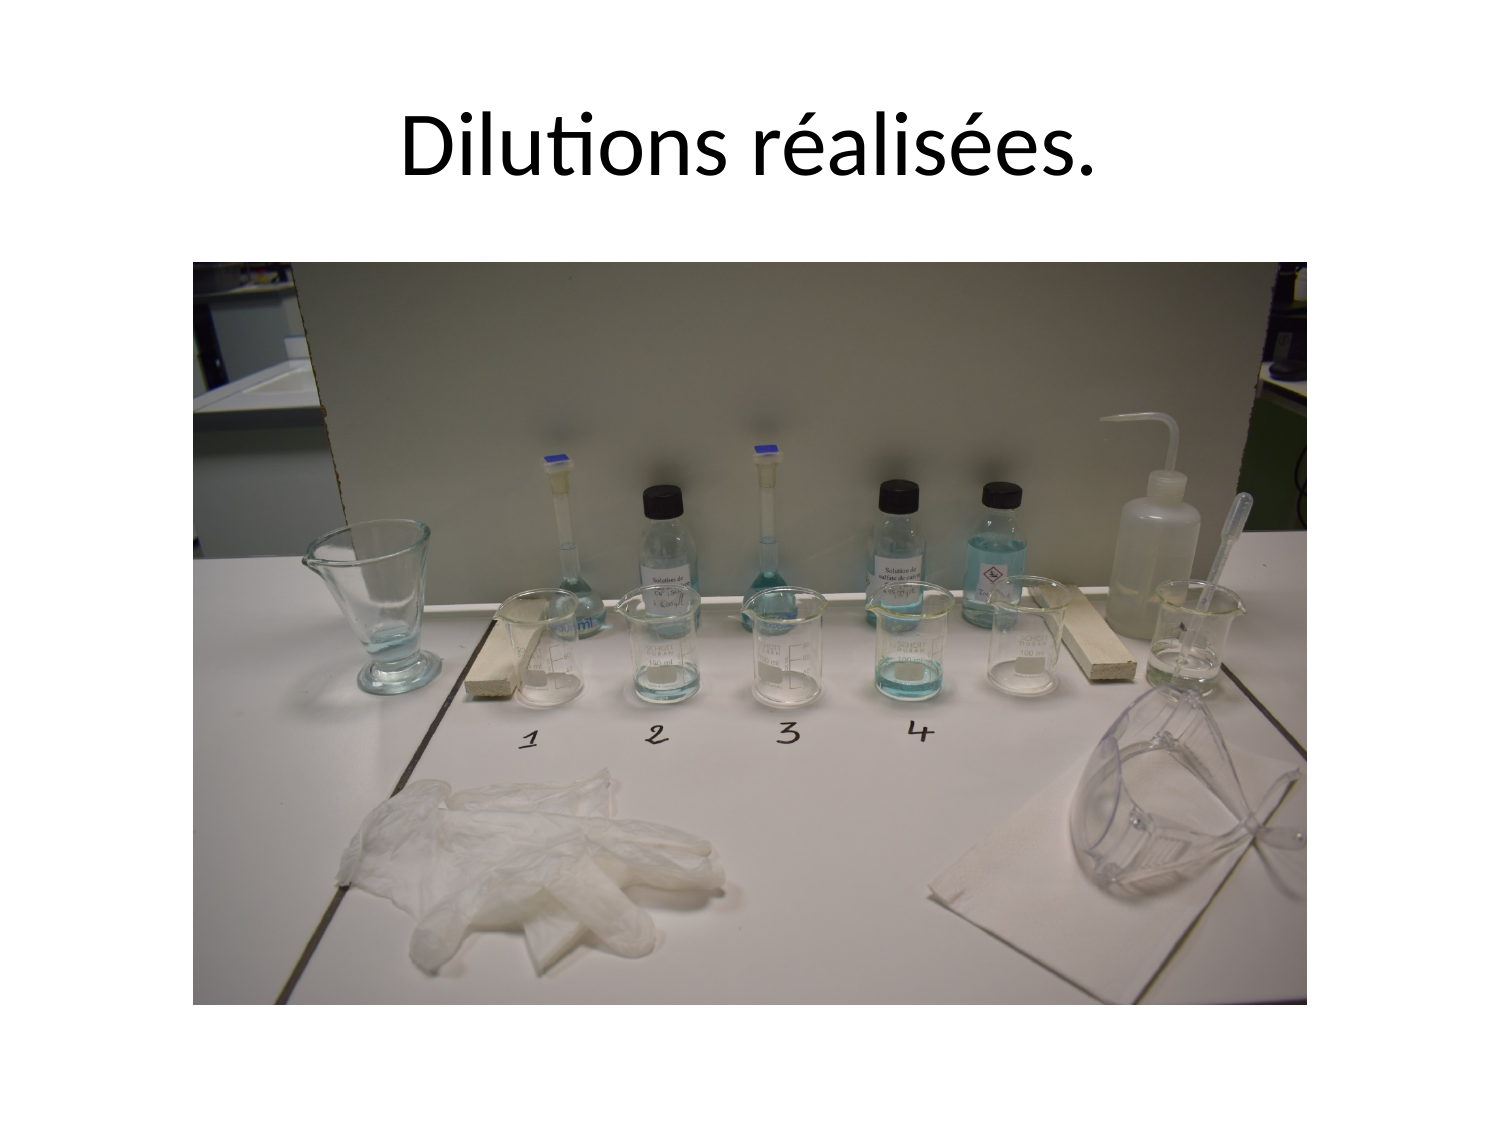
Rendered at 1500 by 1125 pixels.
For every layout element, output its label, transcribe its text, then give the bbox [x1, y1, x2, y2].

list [192, 262, 1307, 1006]
title Dilutions réalisées. [75, 45, 1425, 233]
